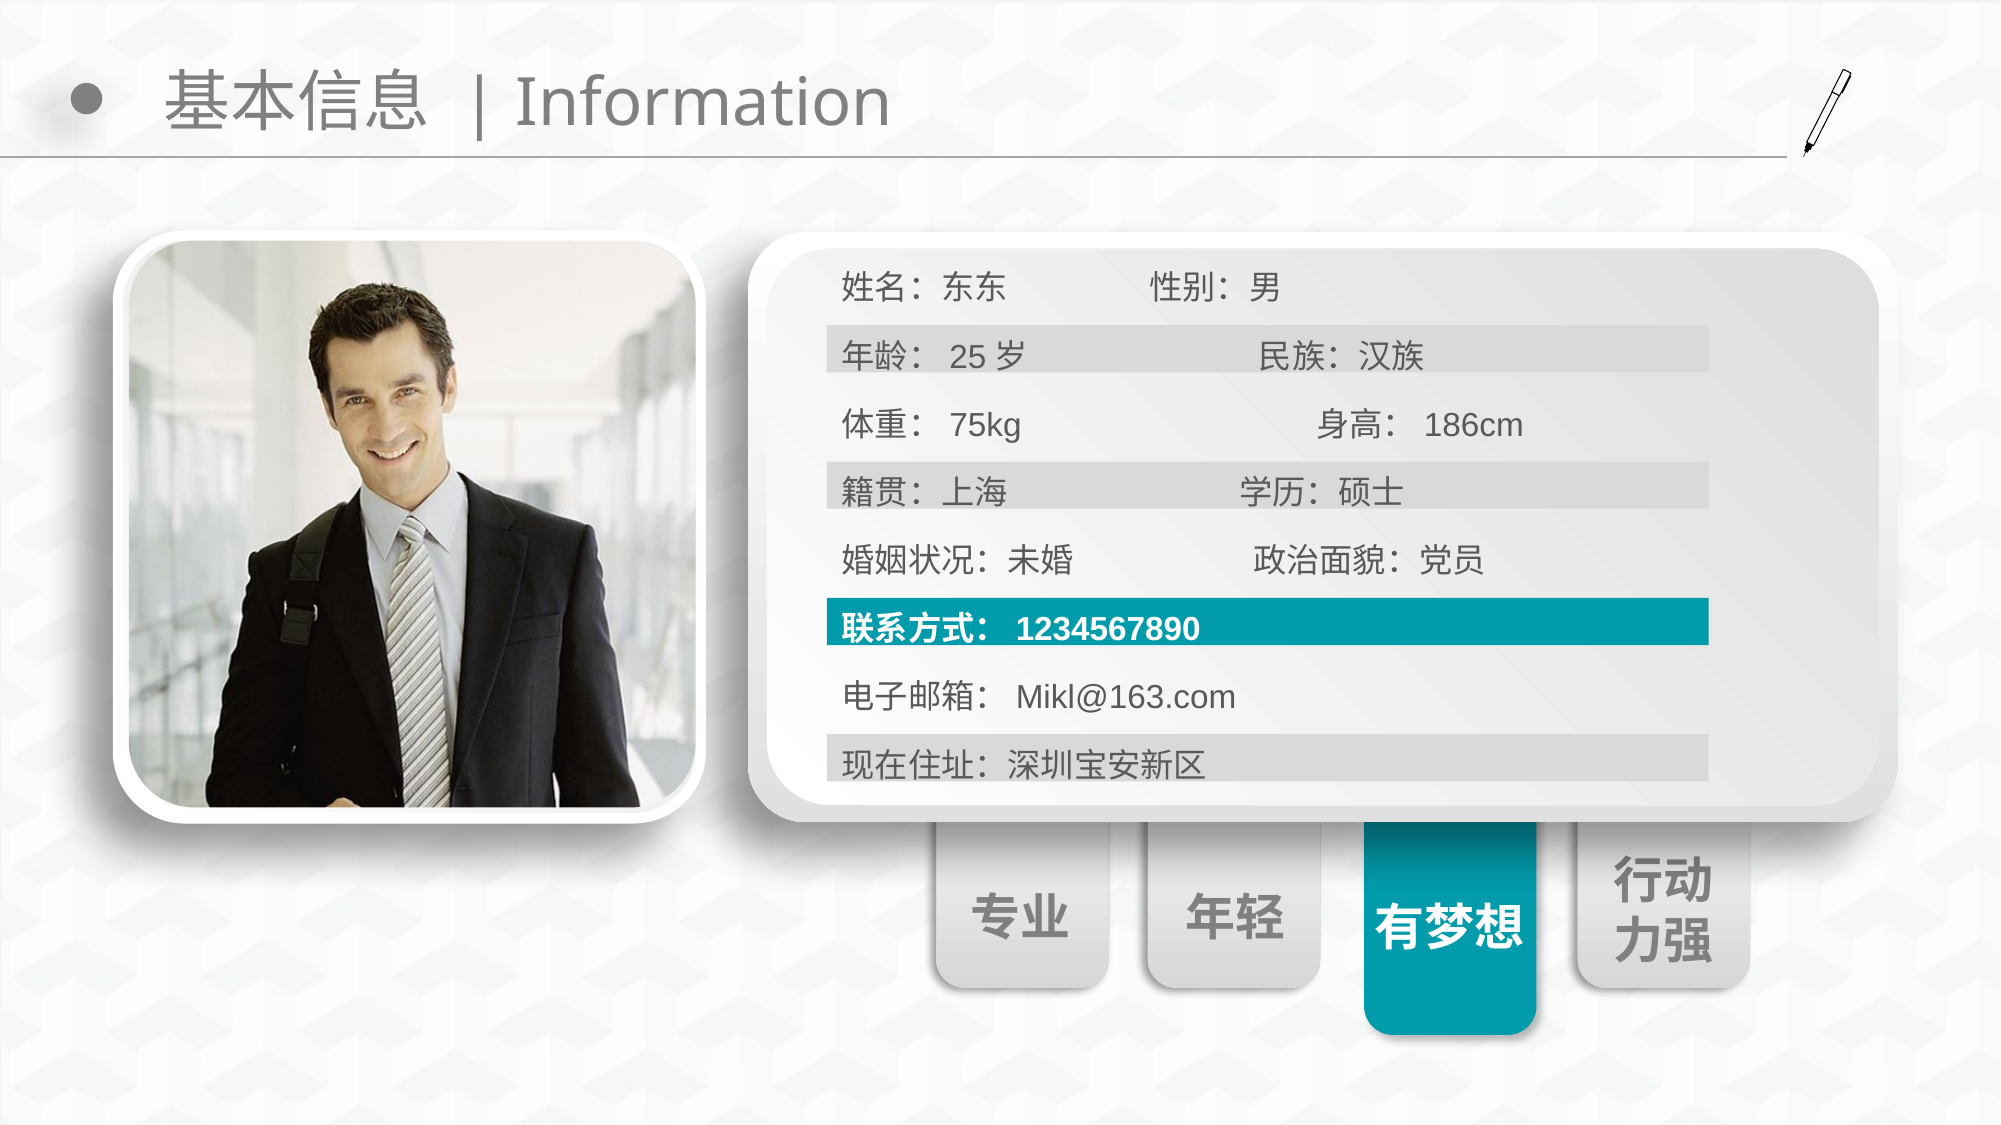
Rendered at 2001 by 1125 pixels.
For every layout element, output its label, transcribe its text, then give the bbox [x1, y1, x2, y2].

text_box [1349, 831, 1549, 1036]
title 基本信息 | Information [152, 27, 1789, 169]
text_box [1564, 831, 1764, 988]
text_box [117, 235, 701, 819]
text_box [1135, 831, 1335, 988]
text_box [920, 831, 1121, 988]
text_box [747, 231, 1898, 823]
picture [1, 3, 2001, 1125]
